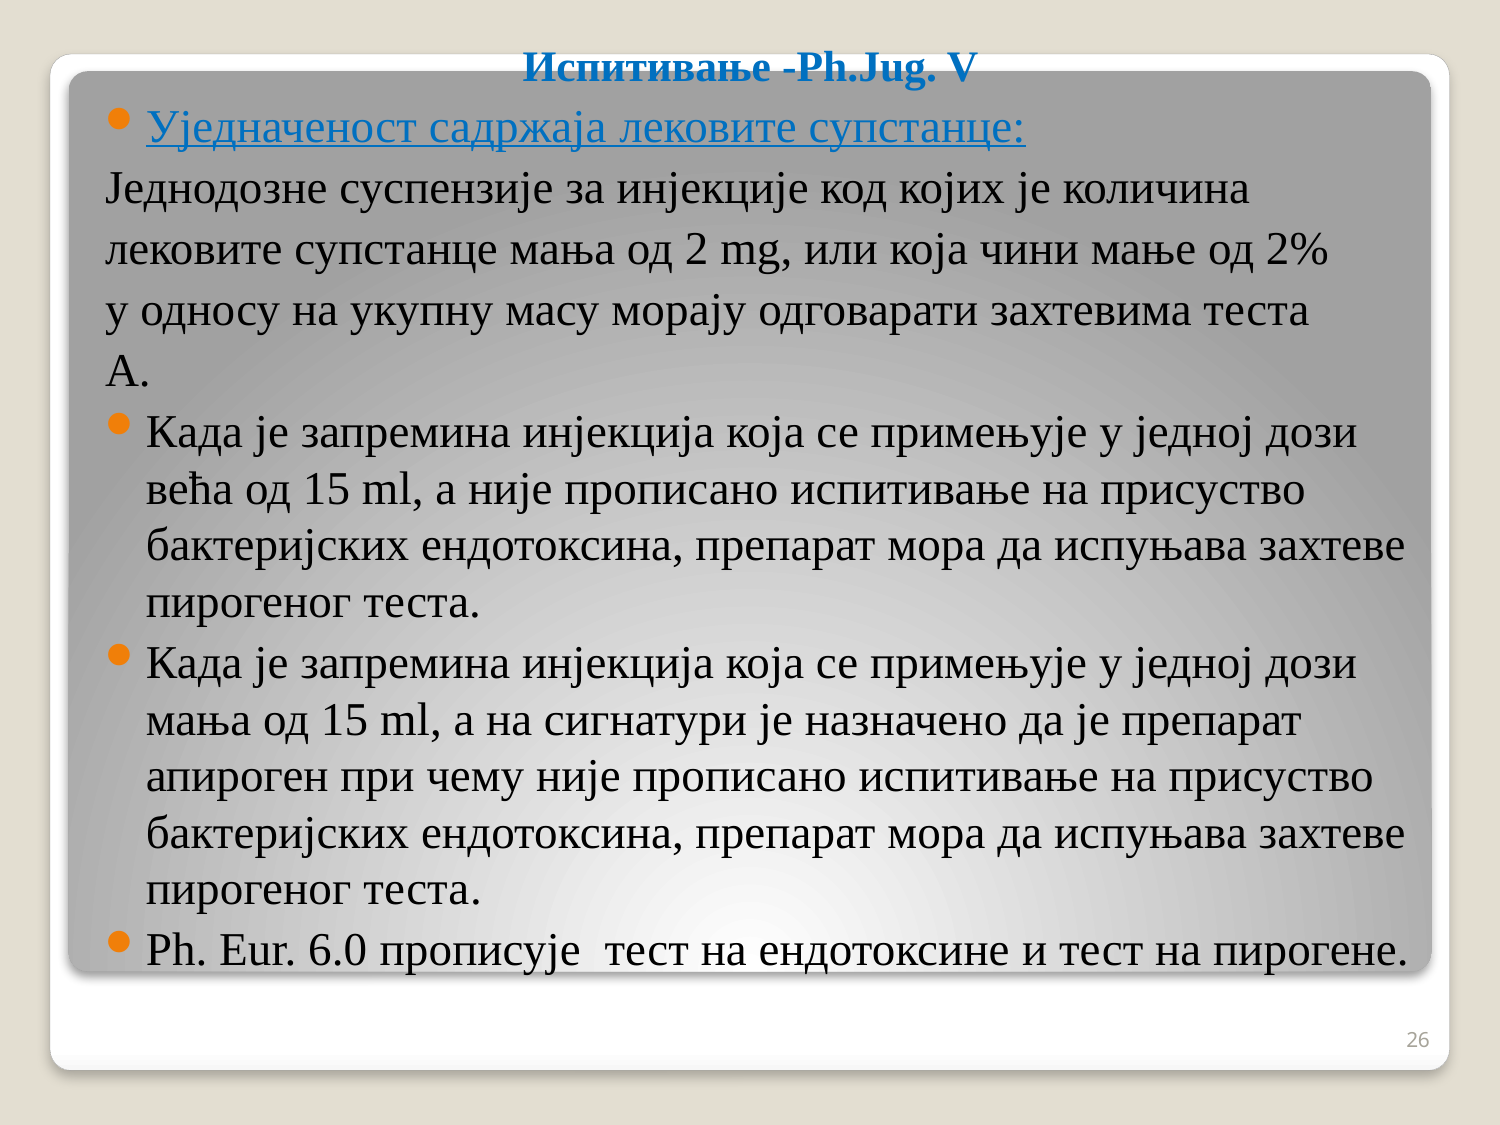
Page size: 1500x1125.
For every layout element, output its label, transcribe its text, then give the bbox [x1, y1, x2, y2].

list Испитивање -Ph.Jug. V Уједначеност садржаја лековите супстанце: Једнодозне суспензије за инјекције код којих је количина лековите супстанце мања од 2 mg, или која чини мање од 2% у односу на укупну масу морају одговарати захтевима теста А. Када је запремина инјекција која се примењује у једној дози већа од 15 ml, а није прописано испитивање на присуство бактеријских ендотоксина, препарат мора да испуњава захтеве пирогеног теста. Када је запремина инјекција која се примењује у једној дози мања од 15 ml, а на сигнатури је назначено да је препарат апироген при чему није прописано испитивање на присуство бактеријских ендотоксина, препарат мора да испуњава захтеве пирогеног теста. Ph. Eur. 6.0 прописује тест на ендотоксине и тест на пирогене. [75, 23, 1434, 1028]
slide_number 26 [1369, 1002, 1445, 1063]
